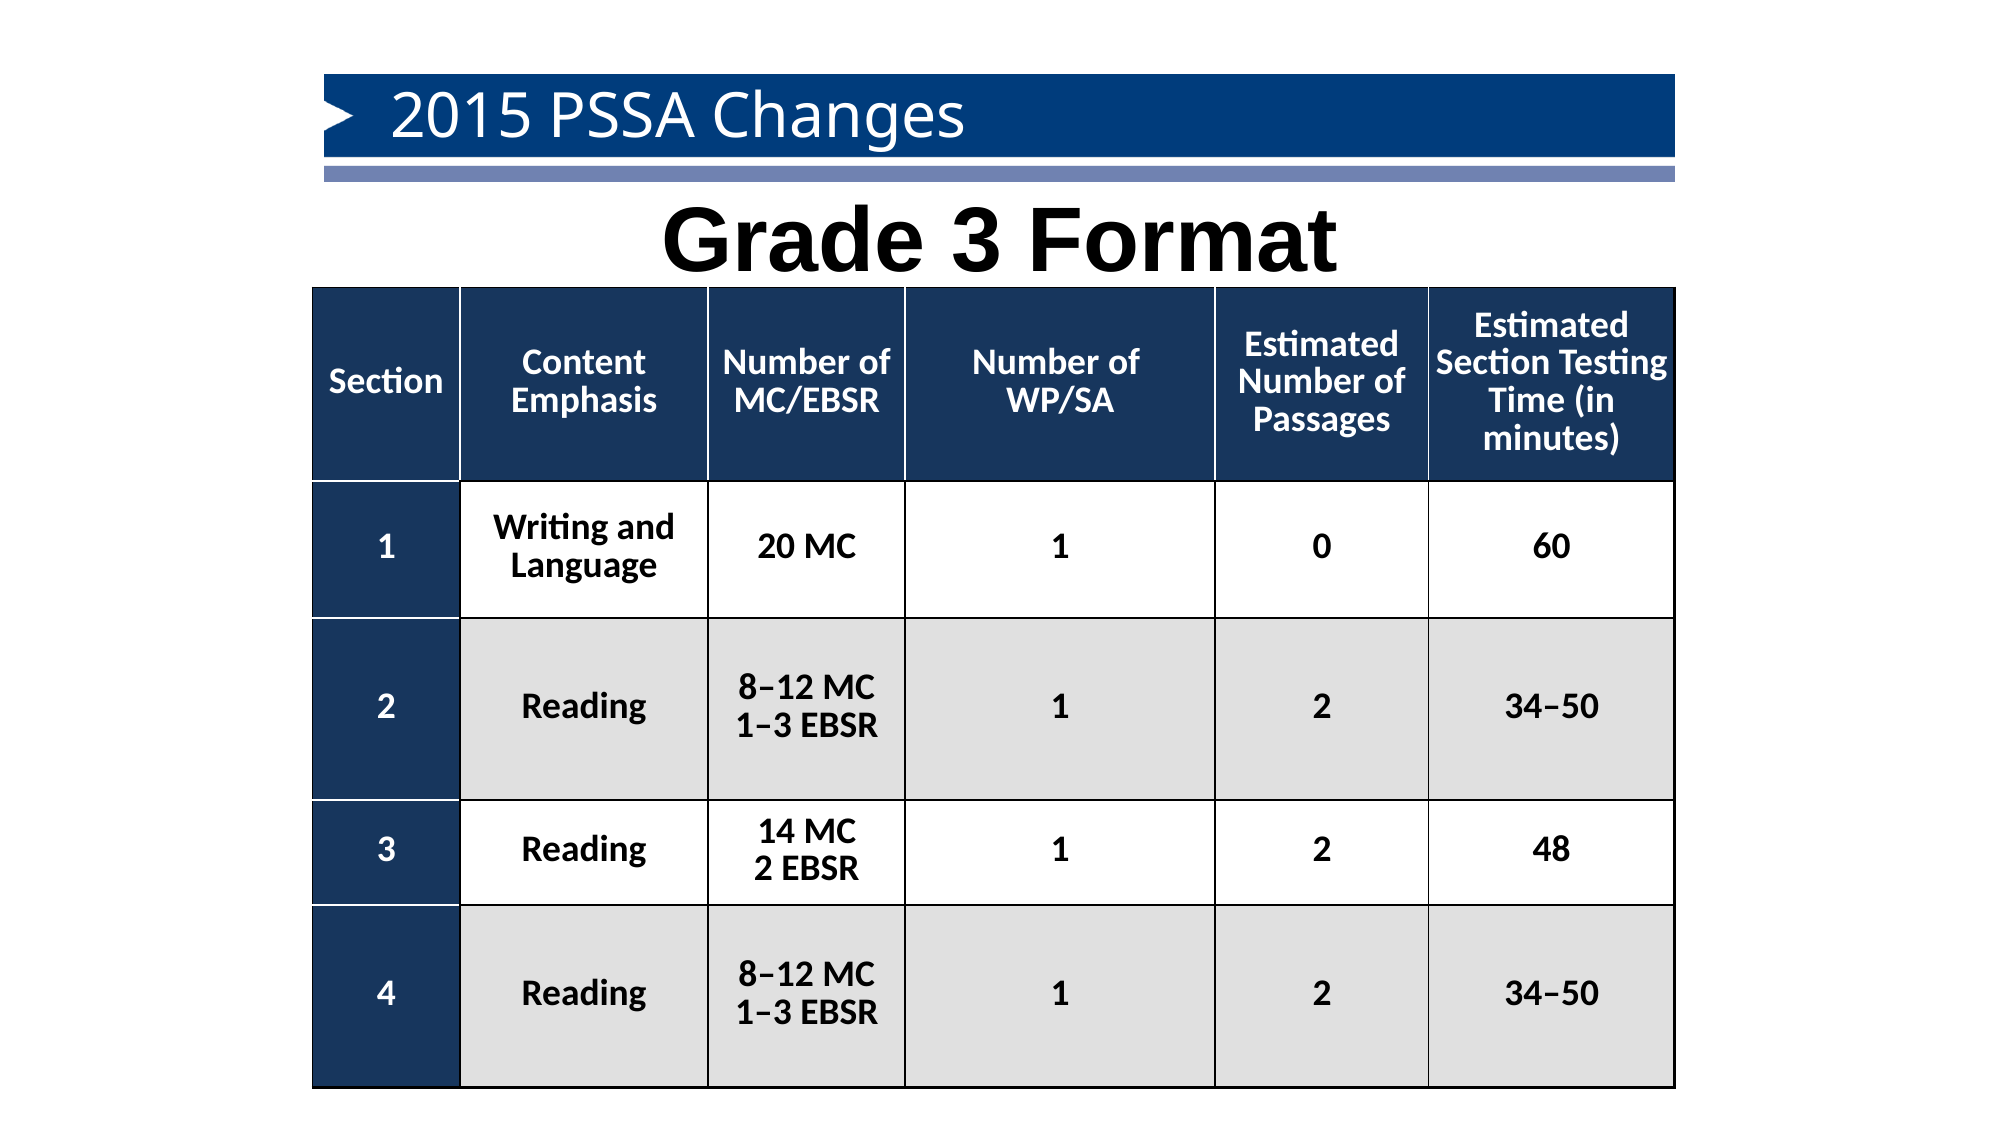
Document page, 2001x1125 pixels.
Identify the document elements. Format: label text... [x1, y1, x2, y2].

table_cell Reading [461, 801, 707, 904]
table_cell 8–12 MC 1–3 EBSR [709, 619, 904, 799]
table_cell 3 [313, 801, 459, 904]
table_cell Writing and Language [461, 482, 707, 617]
table_header Estimated Number of Passages [1216, 288, 1428, 480]
table_cell 34–50 [1429, 619, 1673, 799]
table_header Number of MC/EBSR [709, 288, 904, 480]
table_cell Reading [461, 619, 707, 799]
table_header Number of WP/SA [906, 288, 1214, 480]
picture [324, 74, 1676, 182]
text_box Grade 3 Format [324, 189, 1675, 287]
table_cell 48 [1429, 801, 1673, 904]
table_header Section [313, 288, 459, 480]
table_cell 2 [1216, 619, 1428, 799]
table_cell 34–50 [1429, 906, 1673, 1086]
table_cell 1 [906, 906, 1214, 1086]
table_cell 0 [1216, 482, 1428, 617]
table_cell 2 [1216, 801, 1428, 904]
table_cell 14 MC 2 EBSR [709, 801, 904, 904]
table_cell 1 [906, 482, 1214, 617]
table_cell 1 [313, 482, 459, 617]
table_cell 8–12 MC 1–3 EBSR [709, 906, 904, 1086]
table_cell Reading [461, 906, 707, 1086]
table_cell 2 [1216, 906, 1428, 1086]
table_header Content Emphasis [461, 288, 707, 480]
table_header Estimated Section Testing Time (in minutes) [1429, 288, 1673, 480]
table_cell 4 [313, 906, 459, 1086]
table_cell 20 MC [709, 482, 904, 617]
table_cell 1 [906, 801, 1214, 904]
table_cell 60 [1429, 482, 1673, 617]
table_cell 1 [906, 619, 1214, 799]
table_cell 2 [313, 619, 459, 799]
